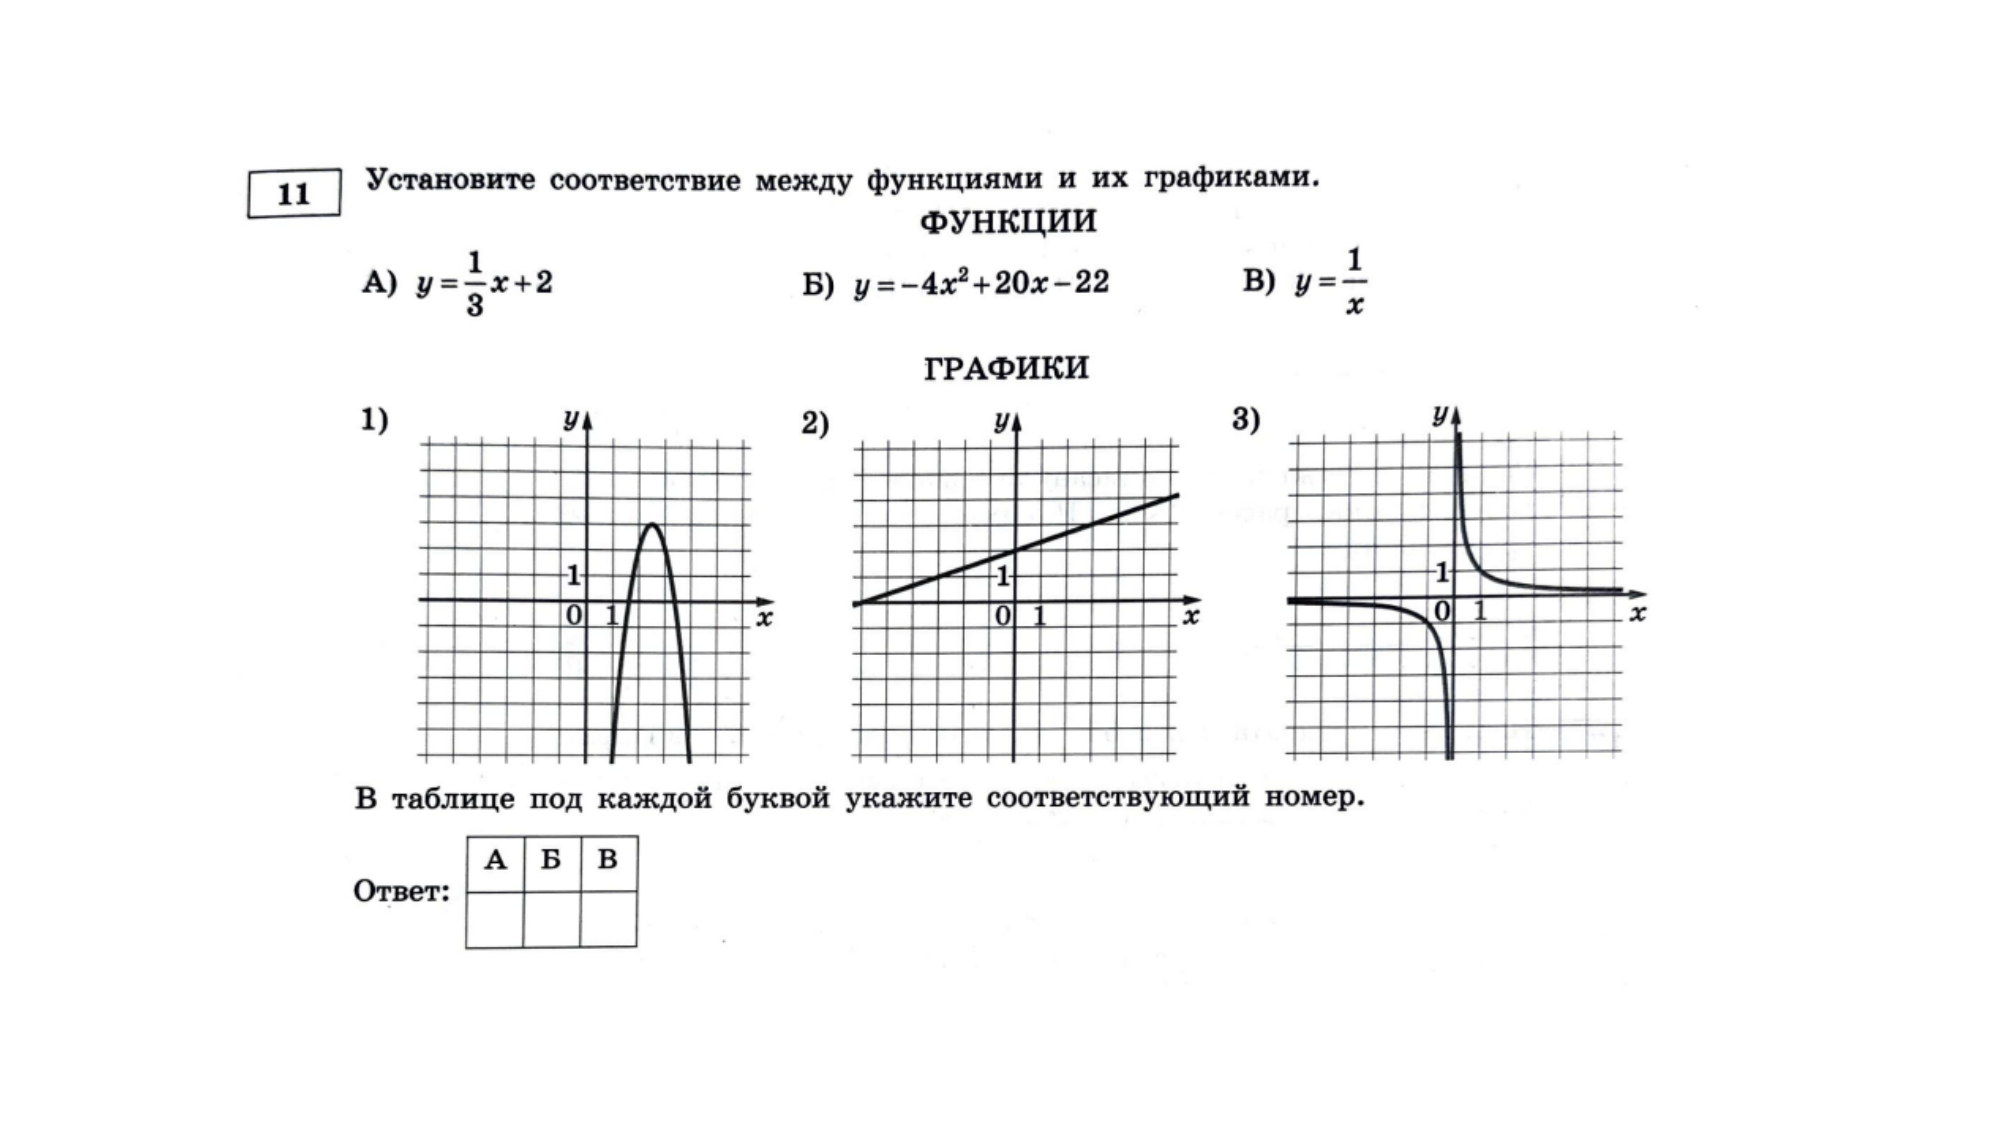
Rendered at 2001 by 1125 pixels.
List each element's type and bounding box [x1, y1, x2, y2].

picture [227, 127, 1742, 998]
